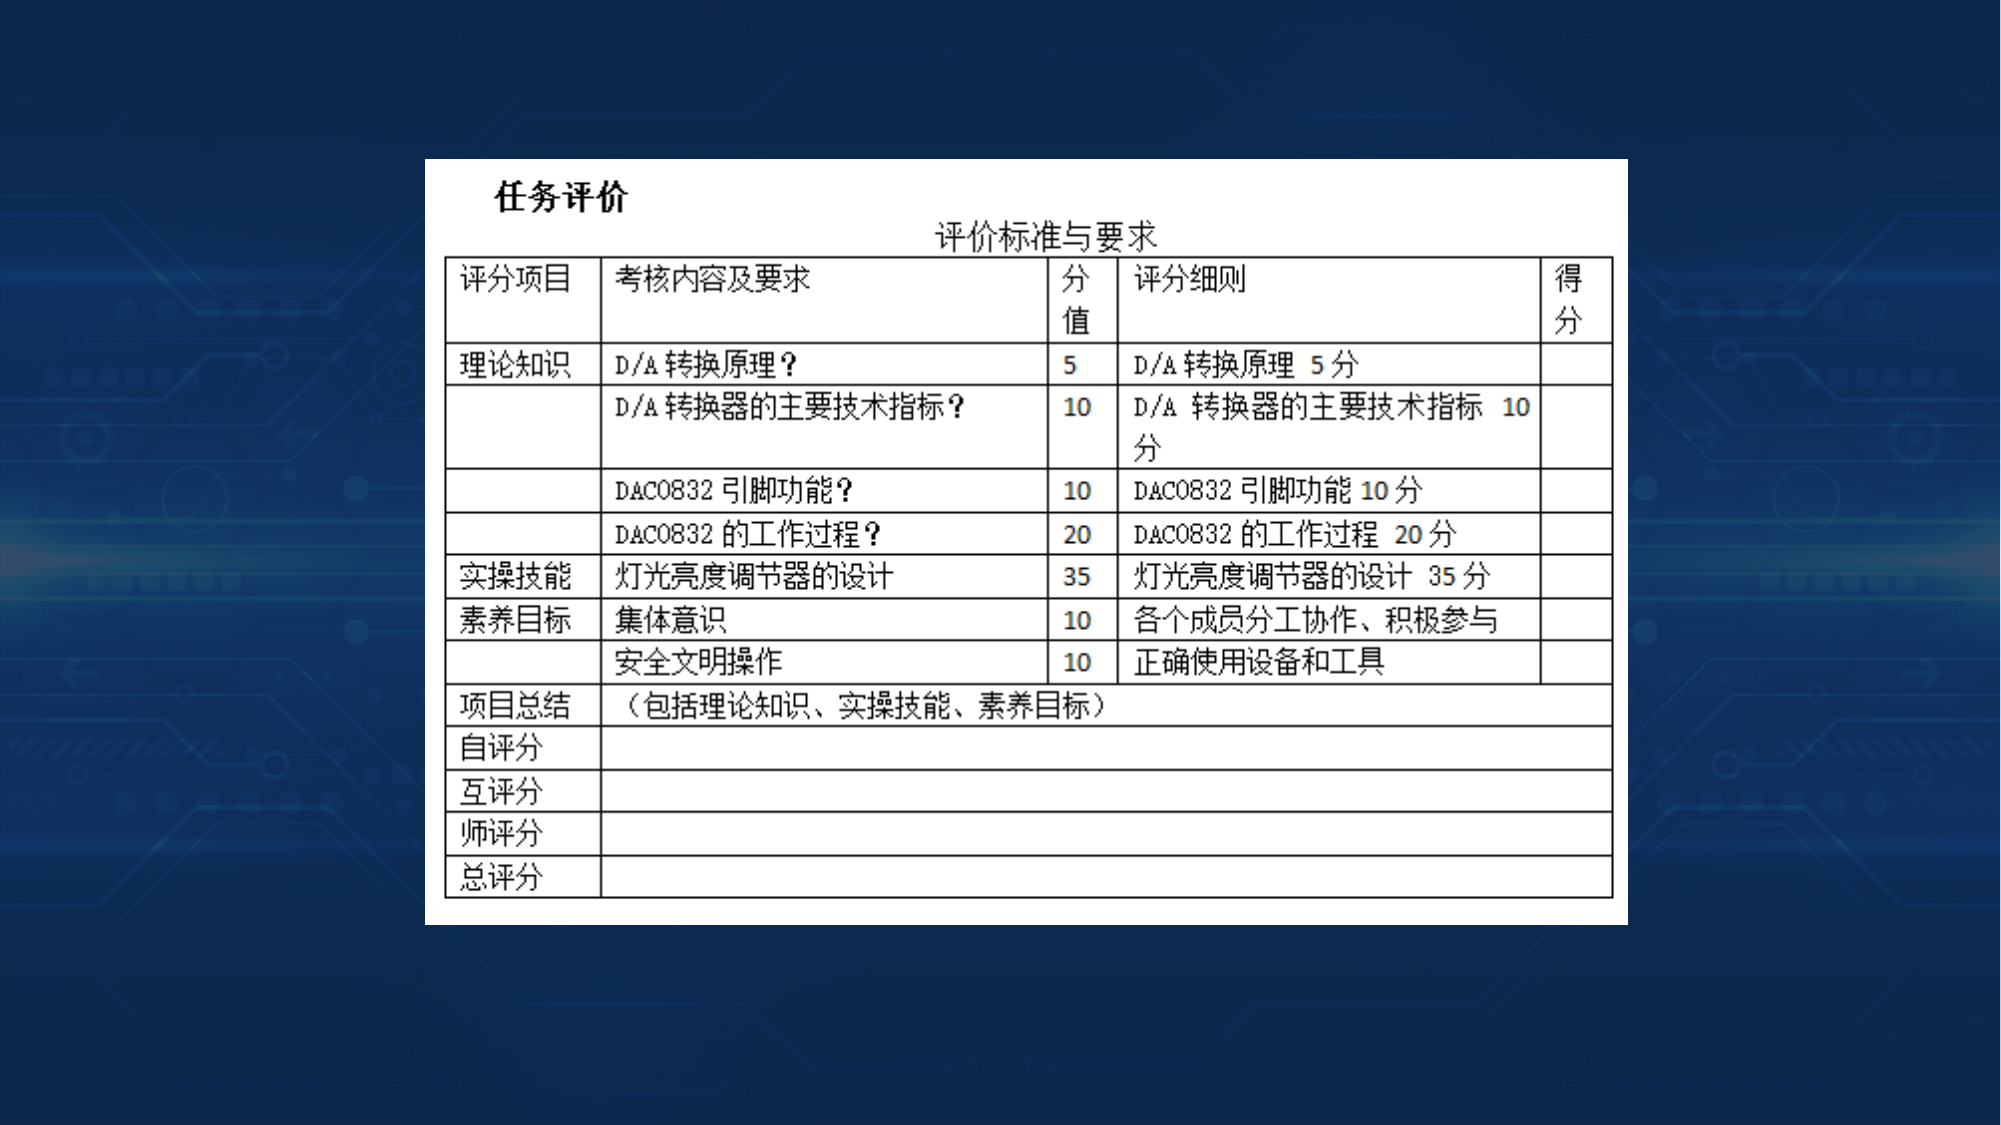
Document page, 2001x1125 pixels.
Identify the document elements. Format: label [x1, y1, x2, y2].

picture [424, 158, 1628, 926]
